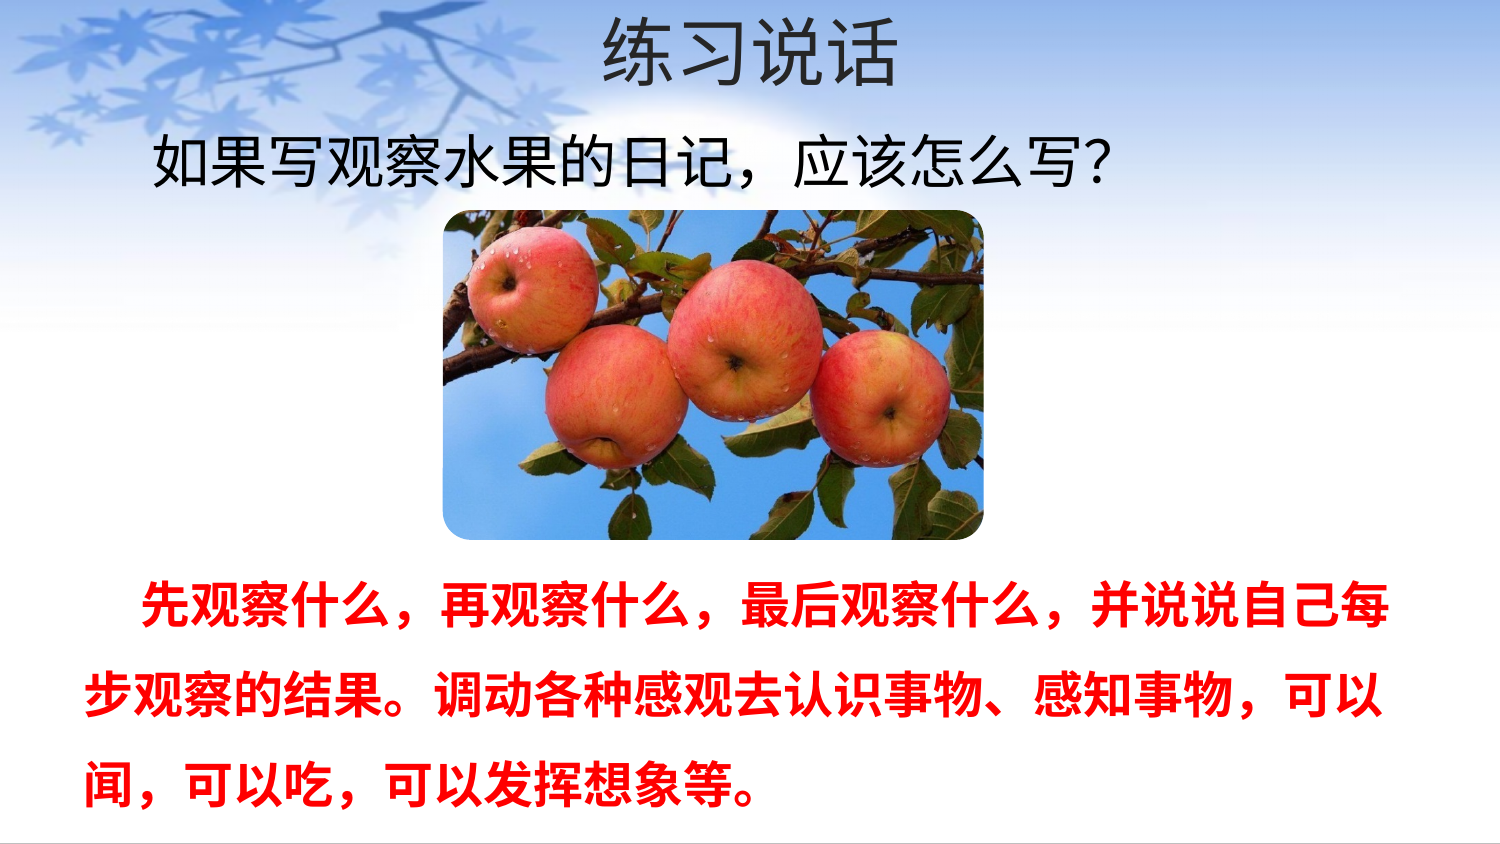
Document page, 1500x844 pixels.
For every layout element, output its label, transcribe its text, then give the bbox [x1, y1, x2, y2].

picture [0, 0, 1500, 844]
title 练习说话 [103, 0, 1397, 102]
text_box 先观察什么，再观察什么，最后观察什么，并说说自己每步观察的结果。调动各种感观去认识事物、感知事物，可以闻，可以吃，可以发挥想象等。 [68, 535, 1430, 821]
text_box 如果写观察水果的日记，应该怎么写？ [136, 117, 1157, 203]
